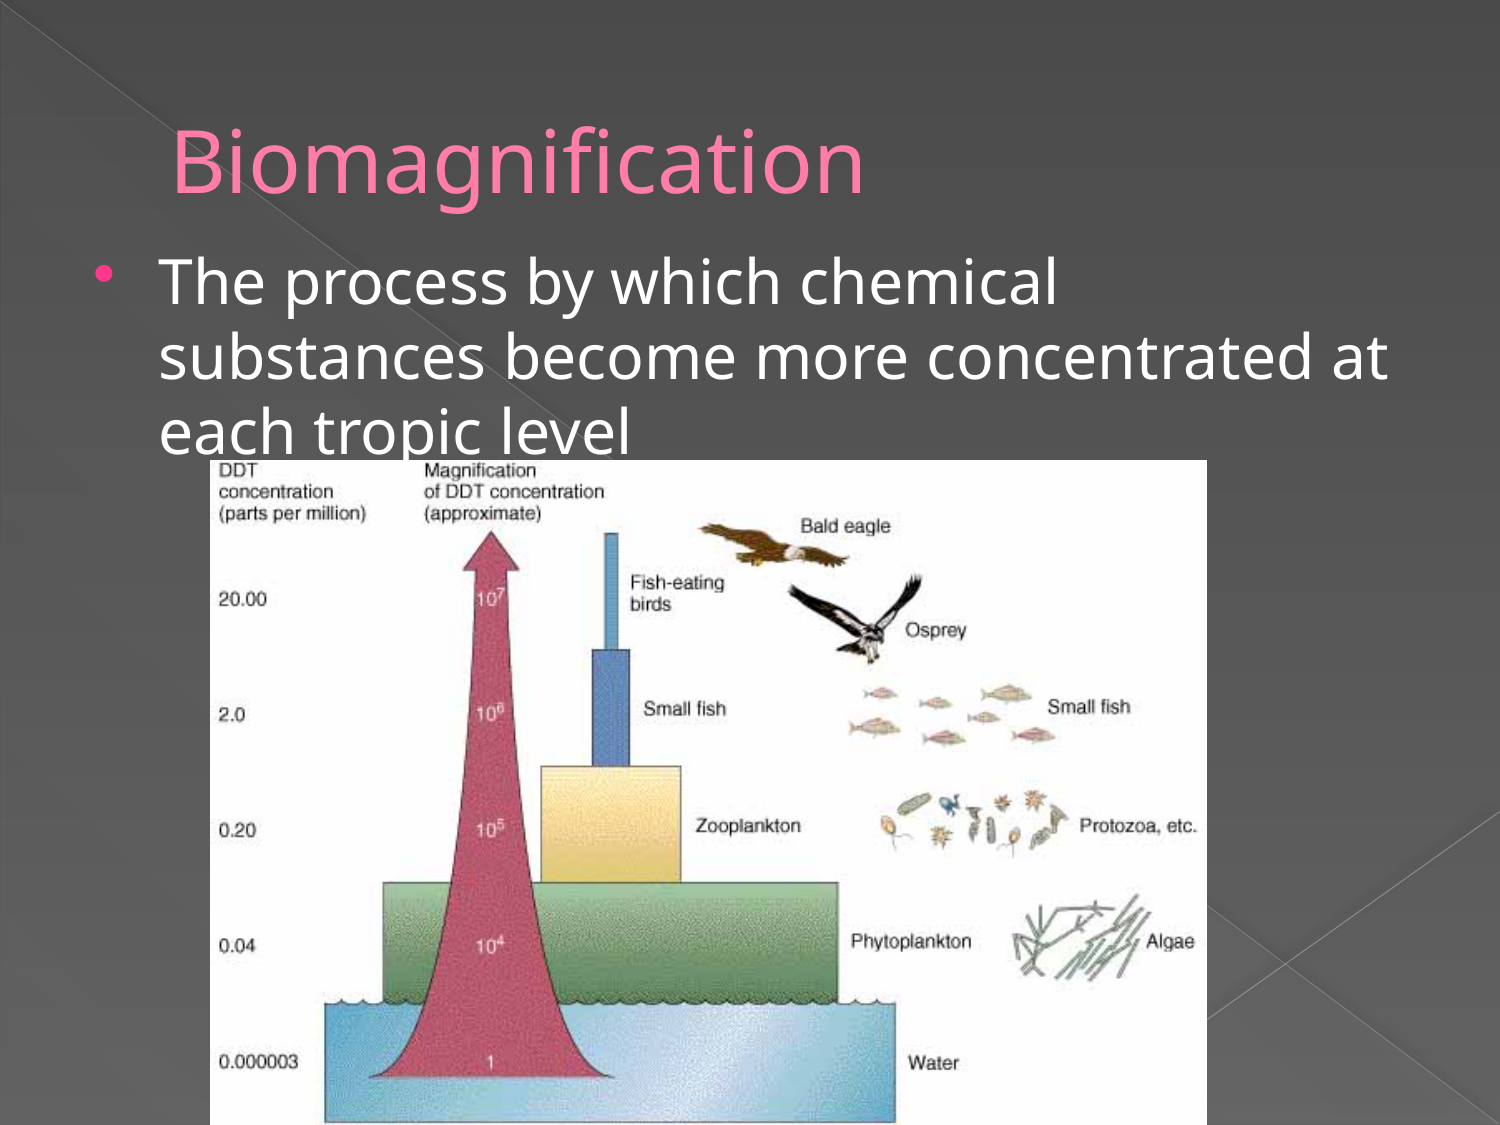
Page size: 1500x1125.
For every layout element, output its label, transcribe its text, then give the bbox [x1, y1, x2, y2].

list The process by which chemical substances become more concentrated at each tropic level [70, 234, 1421, 985]
picture [210, 460, 1208, 1125]
title Biomagnification [75, 43, 1425, 274]
